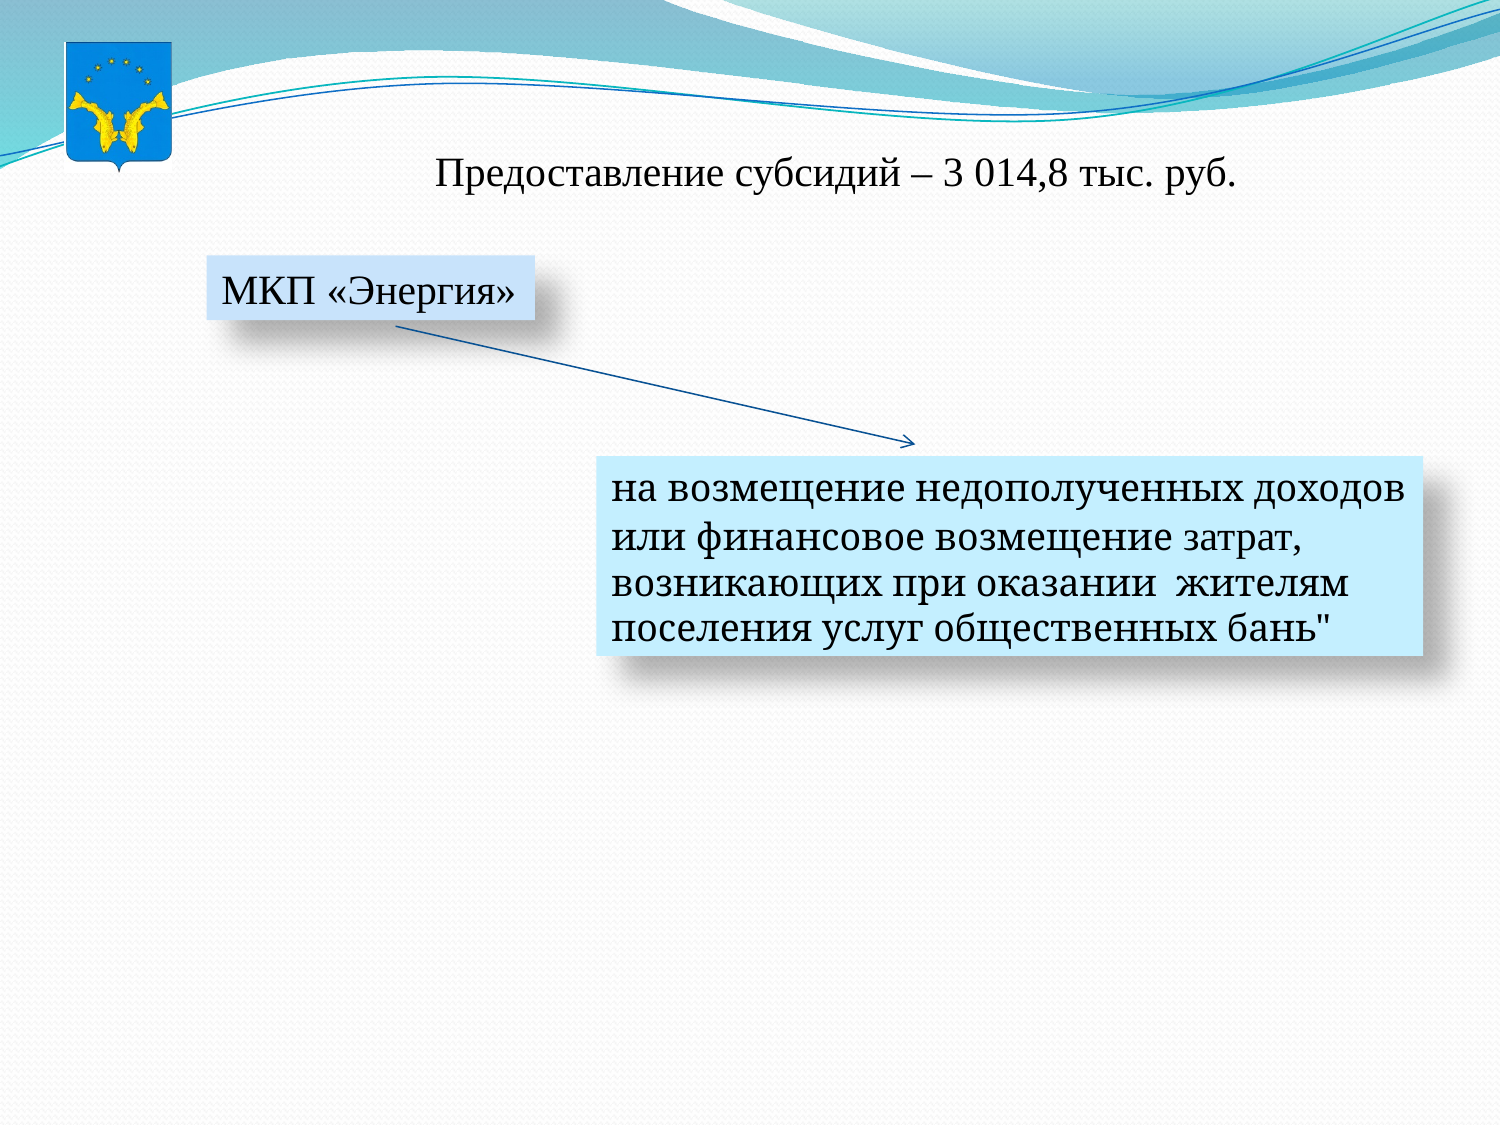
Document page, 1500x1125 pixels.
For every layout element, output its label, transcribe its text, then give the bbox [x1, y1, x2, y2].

text_box Предоставление субсидий – 3 014,8 тыс. руб. [183, 137, 1500, 202]
picture [64, 42, 172, 173]
text_box МКП «Энергия» [206, 255, 535, 321]
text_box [395, 325, 916, 445]
text_box на возмещение недополученных доходов или финансовое возмещение затрат, возникающих при оказании жителям поселения услуг общественных бань" [596, 456, 1424, 656]
